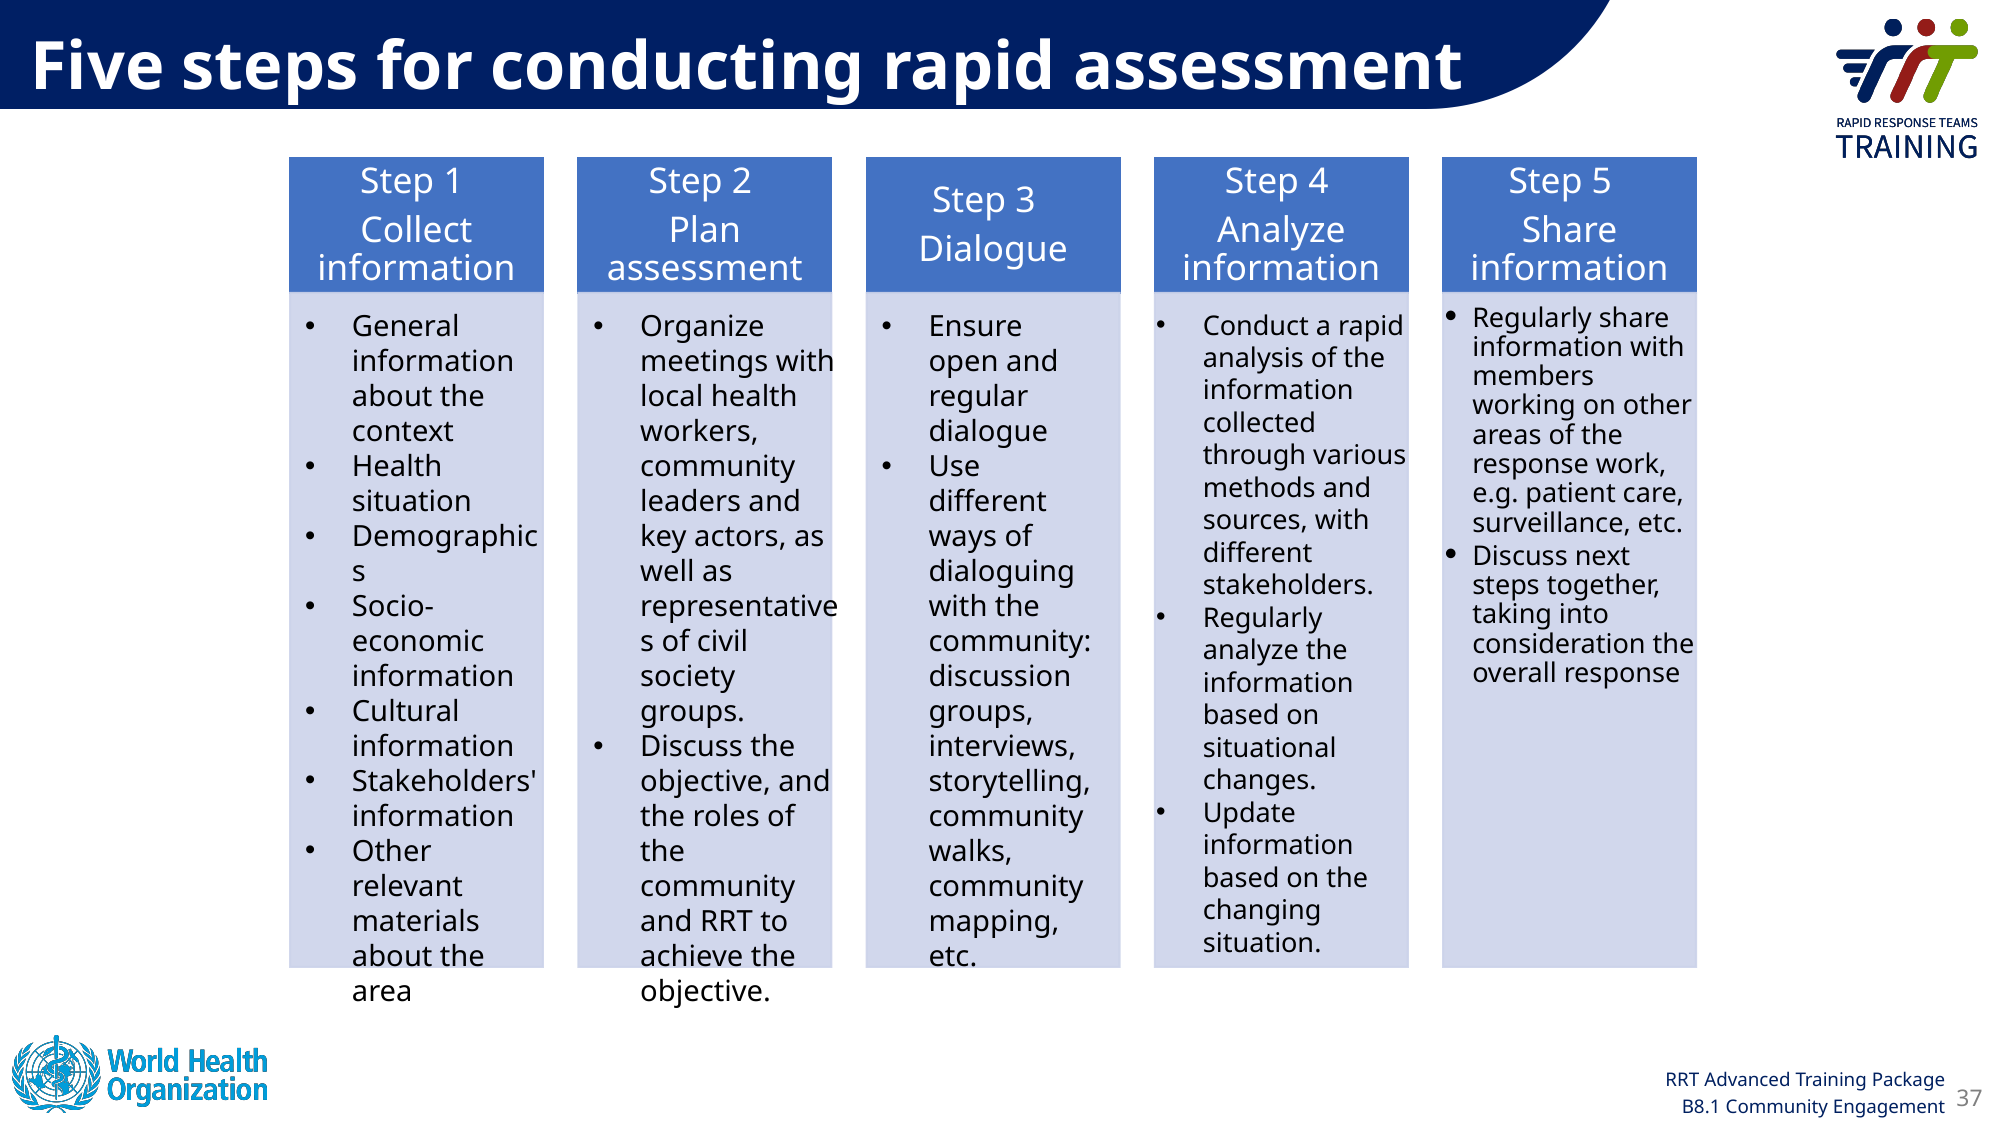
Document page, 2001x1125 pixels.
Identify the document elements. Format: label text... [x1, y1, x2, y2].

picture [12, 1083, 48, 1113]
picture [59, 1035, 267, 1113]
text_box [289, 157, 1710, 968]
picture [34, 1054, 43, 1078]
picture [24, 1054, 36, 1087]
picture [50, 1108, 62, 1113]
picture [40, 1062, 47, 1070]
picture [71, 1053, 90, 1091]
picture [36, 1088, 78, 1105]
picture [0, 0, 1636, 109]
picture [12, 1035, 54, 1068]
text_box Five steps for conducting rapid assessment [22, 15, 1490, 122]
picture [22, 1062, 26, 1077]
picture [46, 1056, 54, 1062]
picture [1835, 19, 1978, 167]
picture [30, 1083, 37, 1091]
